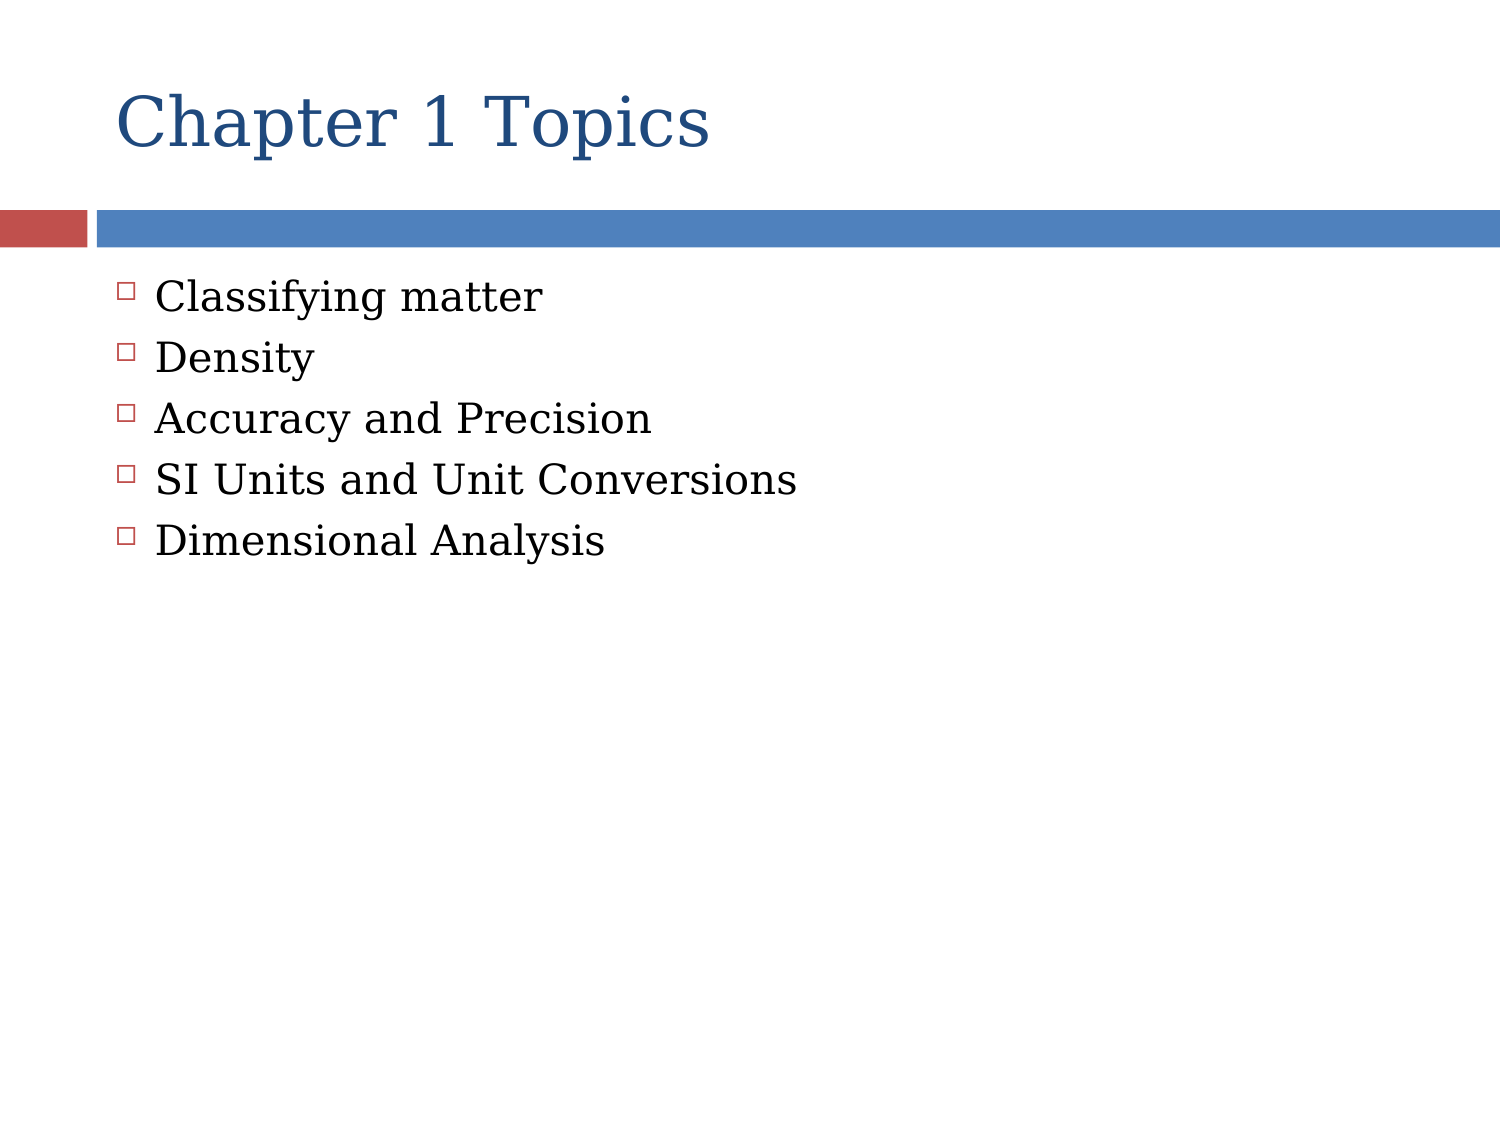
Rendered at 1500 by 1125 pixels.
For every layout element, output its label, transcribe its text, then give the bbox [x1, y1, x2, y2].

title Chapter 1 Topics [100, 37, 1438, 200]
list Classifying matter Density Accuracy and Precision SI Units and Unit Conversions Dimensional Analysis [100, 262, 1438, 1000]
